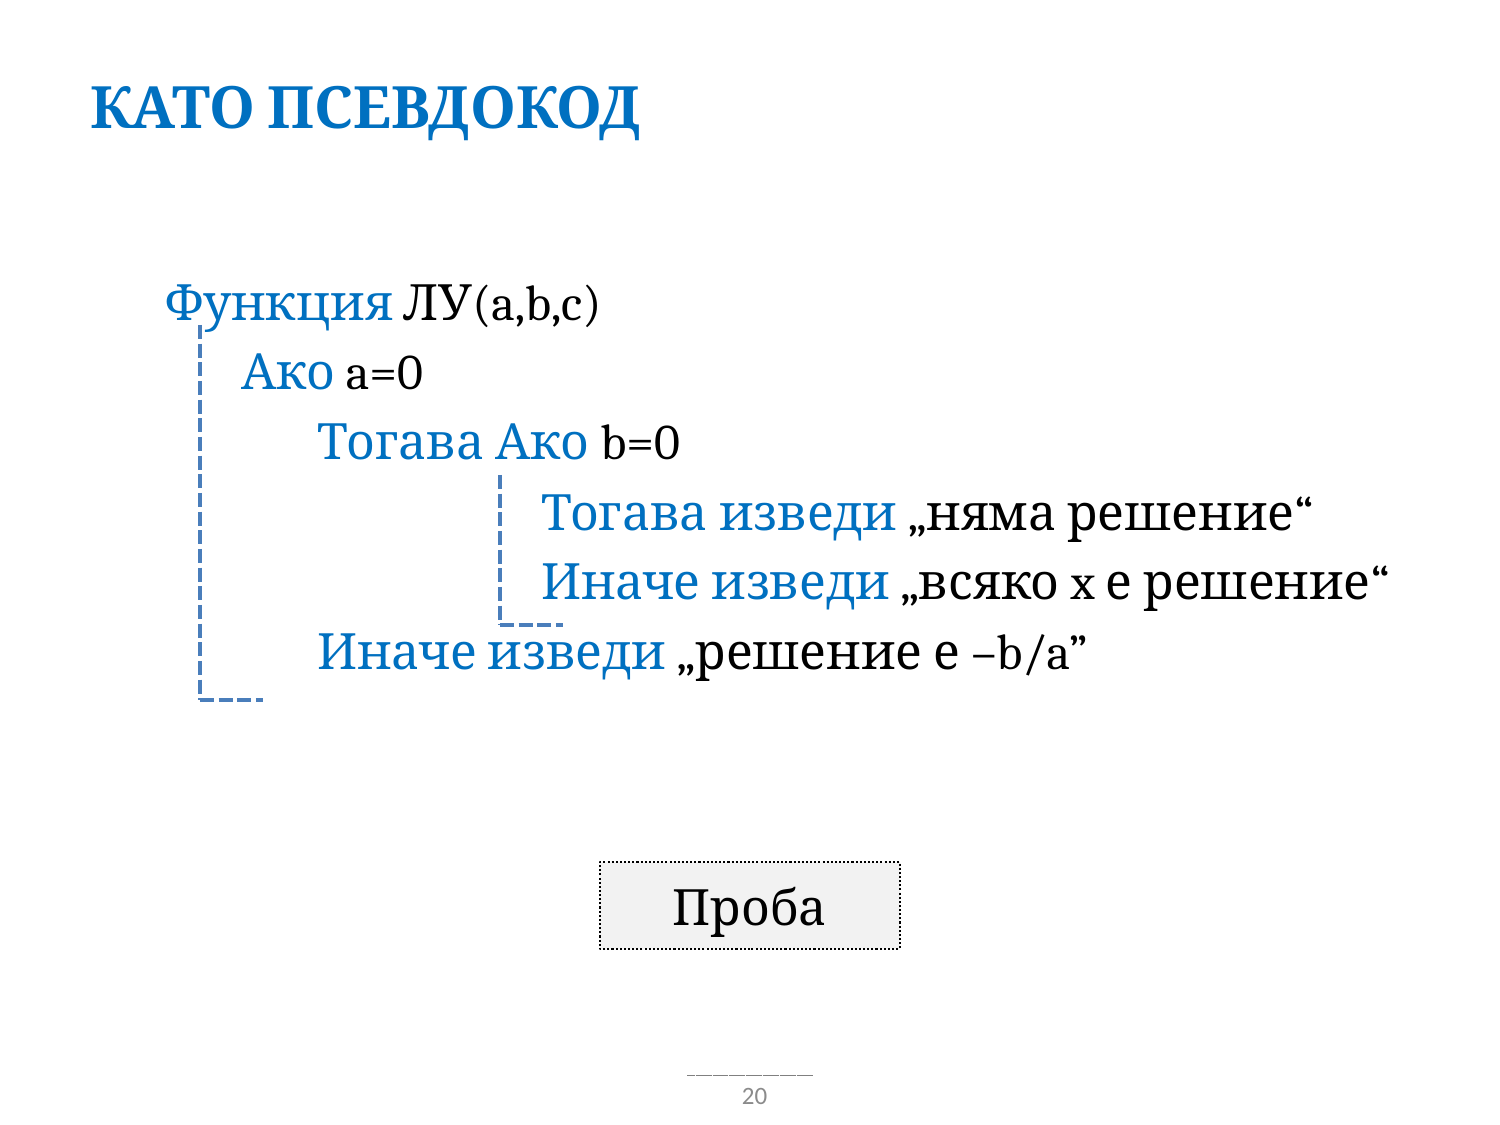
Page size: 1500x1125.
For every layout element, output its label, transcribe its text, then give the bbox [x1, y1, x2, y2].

slide_number 20 [579, 1065, 930, 1125]
text_box Проба [598, 860, 902, 951]
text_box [499, 474, 563, 626]
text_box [199, 324, 263, 701]
list Като псевдокод Функция ЛУ(a,b,c) Ако a=0 Тогава Ако b=0 Тогава изведи „няма решение“ Иначе изведи „всяко x е решение“ Иначе изведи „решение е –b/a” [75, 62, 1450, 1063]
